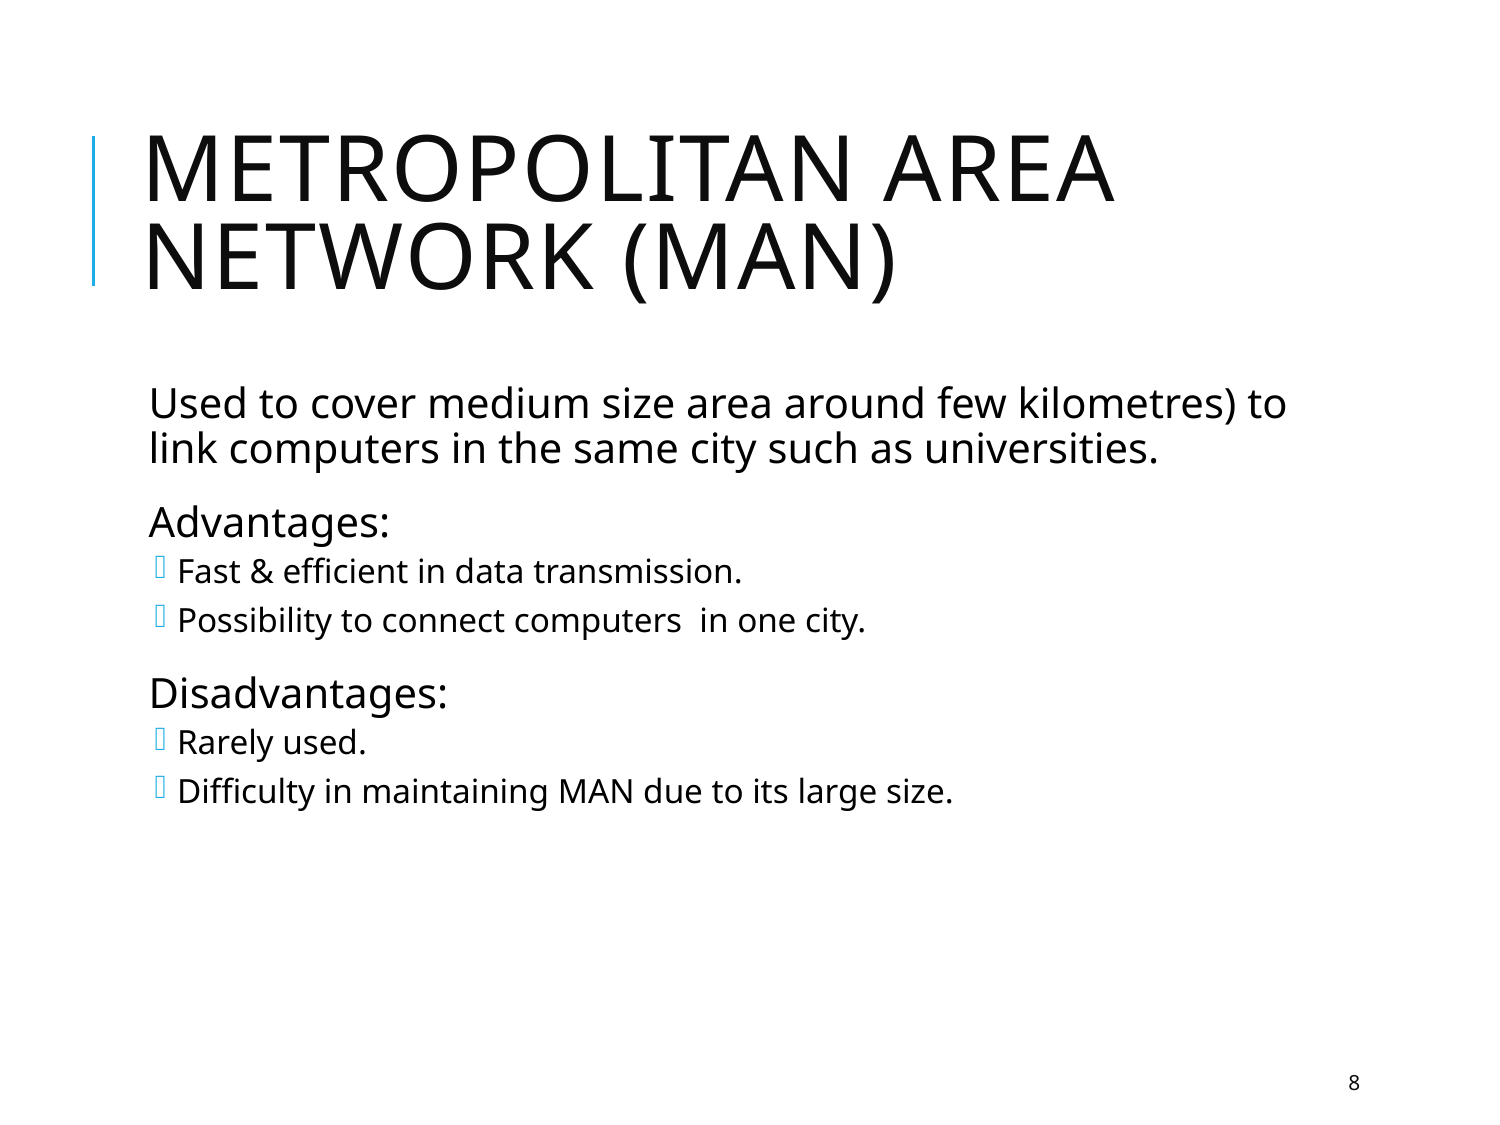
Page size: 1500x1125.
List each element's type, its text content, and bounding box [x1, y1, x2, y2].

list Used to cover medium size area around few kilometres) to link computers in the same city such as universities. Advantages: Fast & efficient in data transmission. Possibility to connect computers in one city. Disadvantages: Rarely used. Difficulty in maintaining MAN due to its large size. [126, 375, 1322, 1035]
slide_number 8 [1333, 1061, 1454, 1107]
title Metropolitan Area Network (MAN) [126, 96, 1322, 342]
